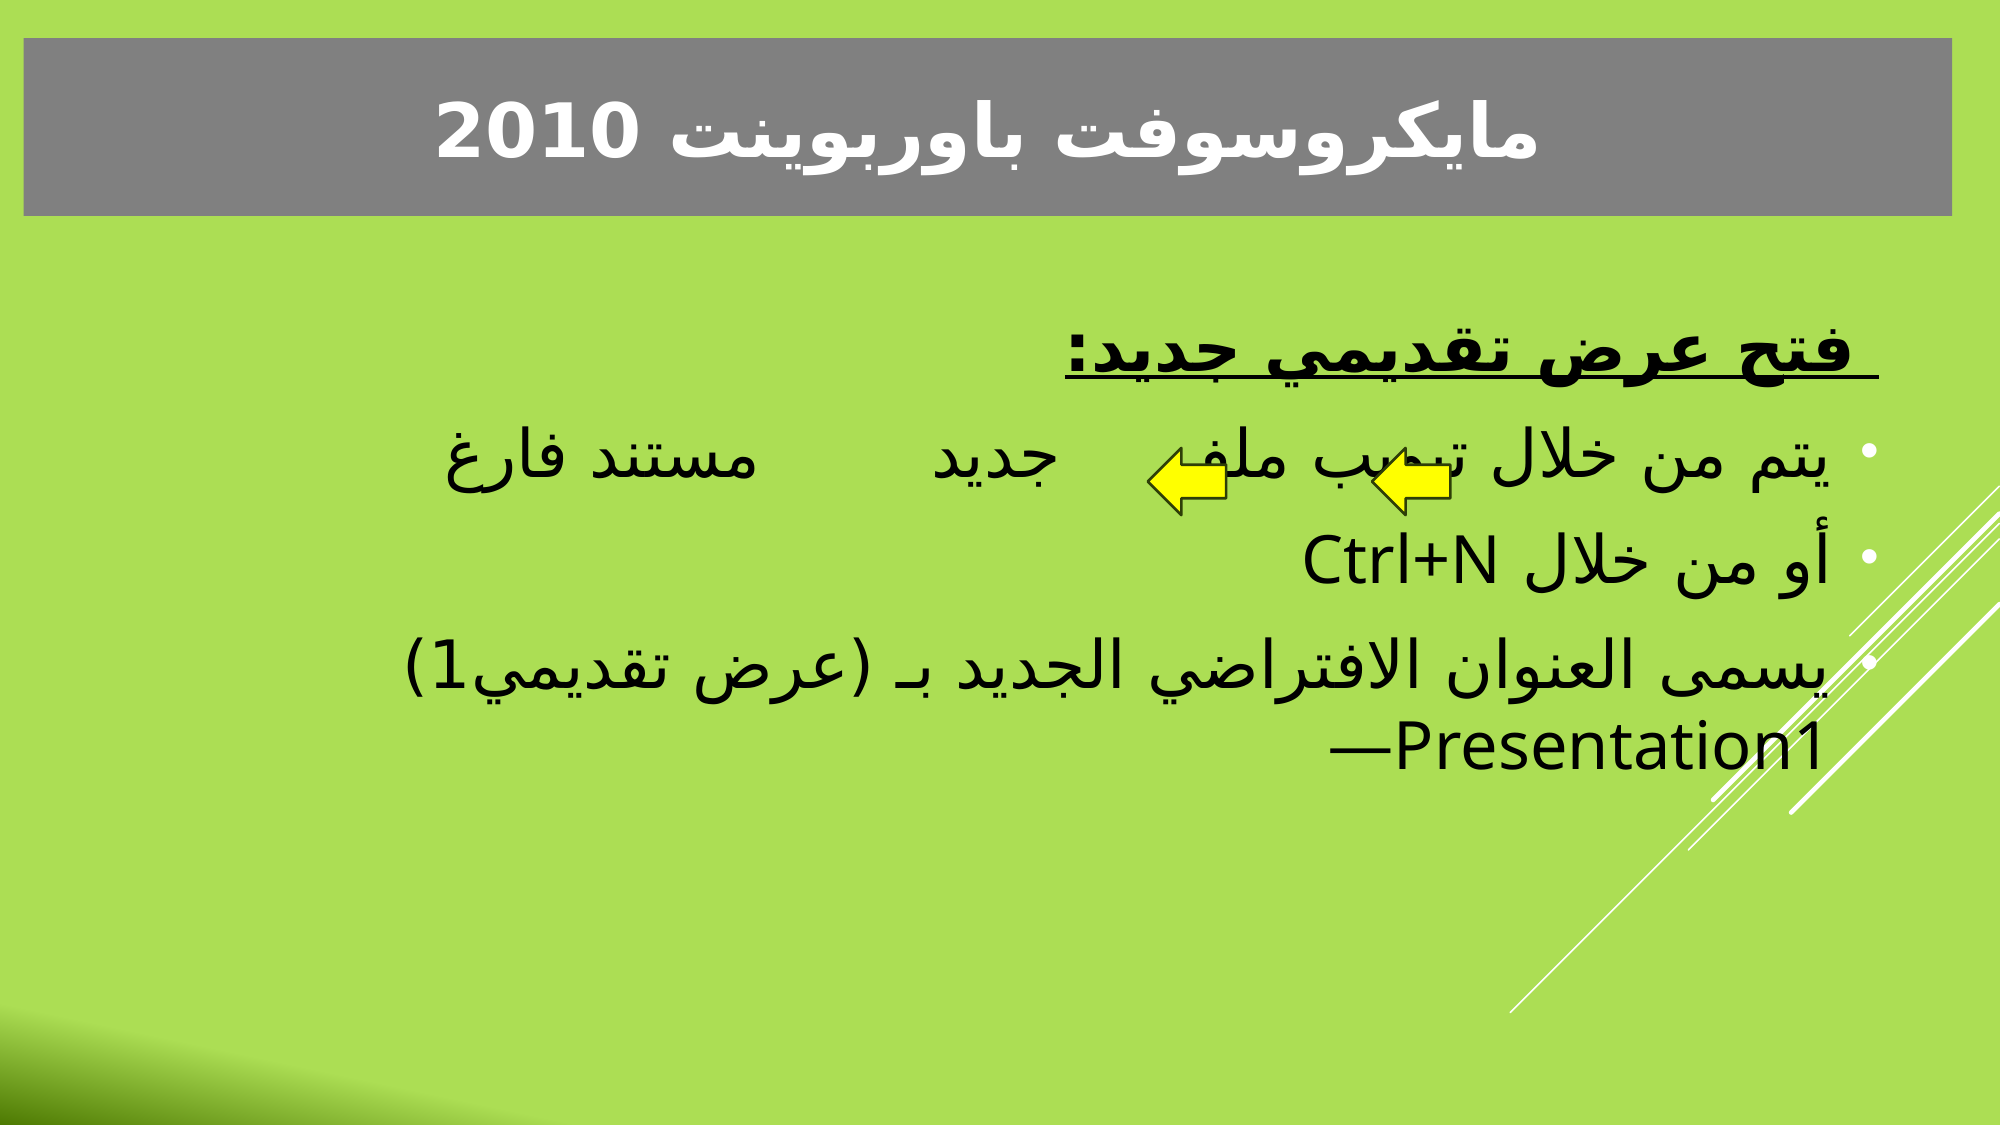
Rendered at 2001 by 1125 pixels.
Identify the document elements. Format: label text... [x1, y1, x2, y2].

text_box [1371, 446, 1452, 517]
text_box [1146, 446, 1228, 517]
list فتح عرض تقديمي جديد: يتم من خلال تبويب ملف جديد مستند فارغ أو من خلال Ctrl+N يسمى العنوان الافتراضي الجديد بـ (عرض تقديمي1) Presentation1— [141, 161, 1894, 926]
text_box مايكروسوفت باوربوينت 2010 [23, 38, 1953, 216]
